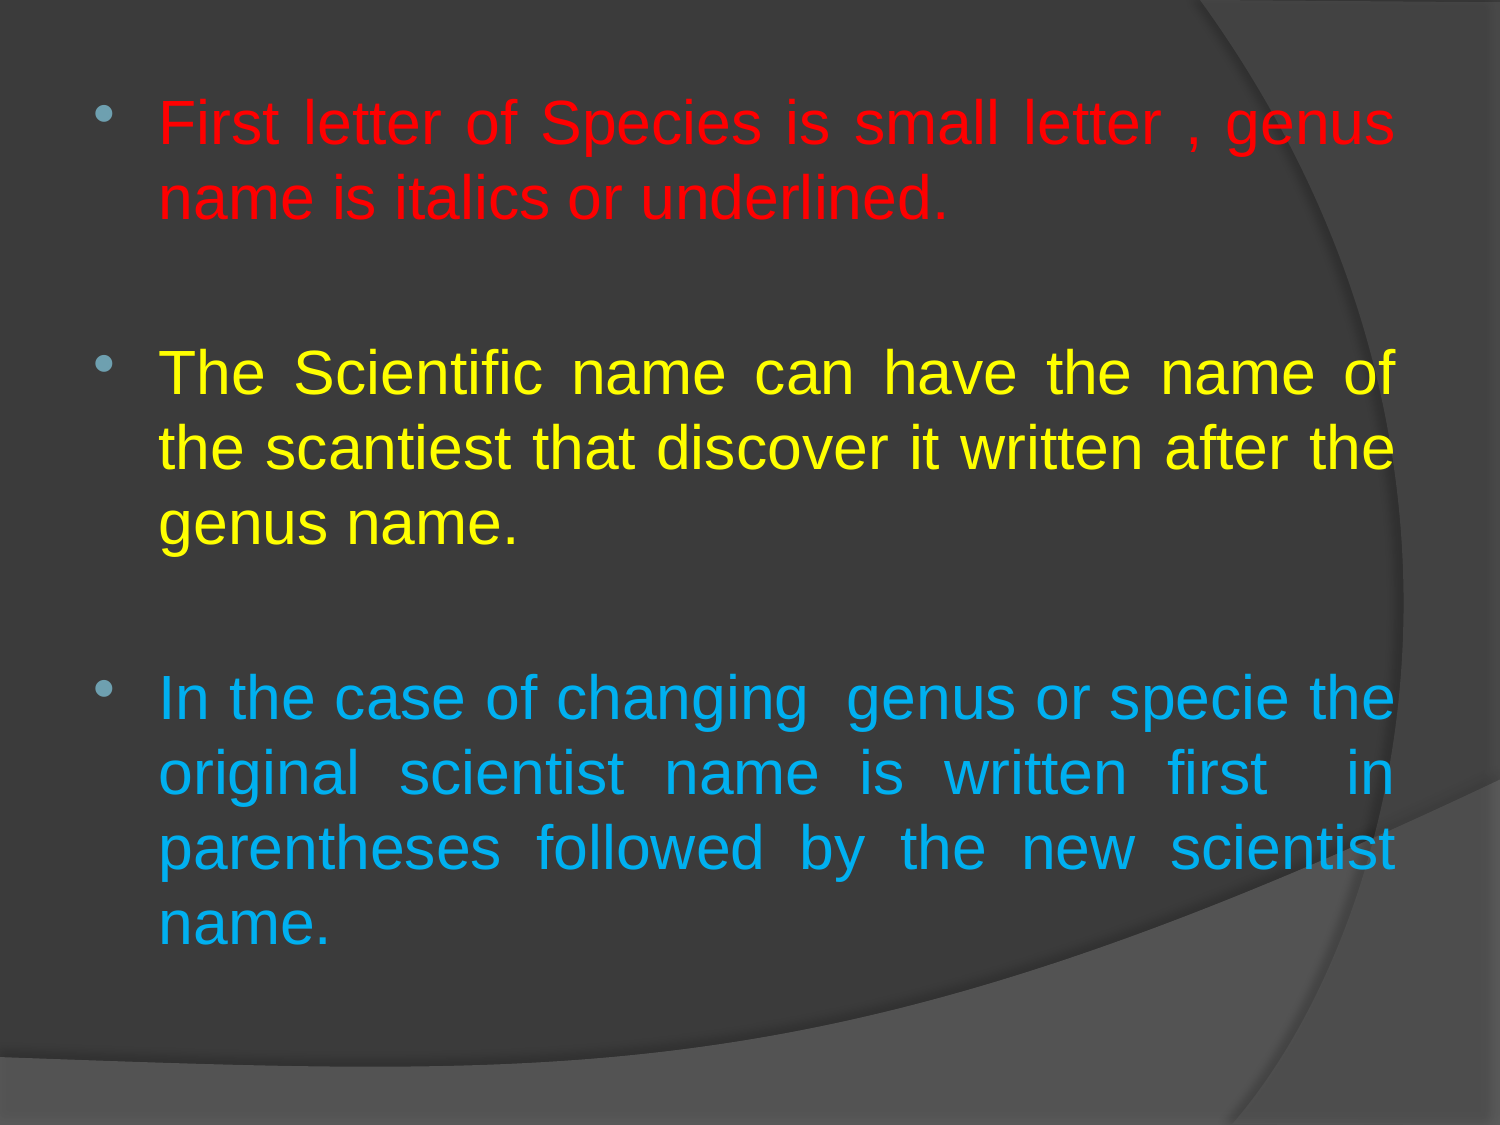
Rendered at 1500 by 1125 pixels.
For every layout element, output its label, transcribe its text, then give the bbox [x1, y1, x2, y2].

list First letter of Species is small letter , genus name is italics or underlined. The Scientific name can have the name of the scantiest that discover it written after the genus name. In the case of changing genus or specie the original scientist name is written first in parentheses followed by the new scientist name. [75, 75, 1413, 1005]
